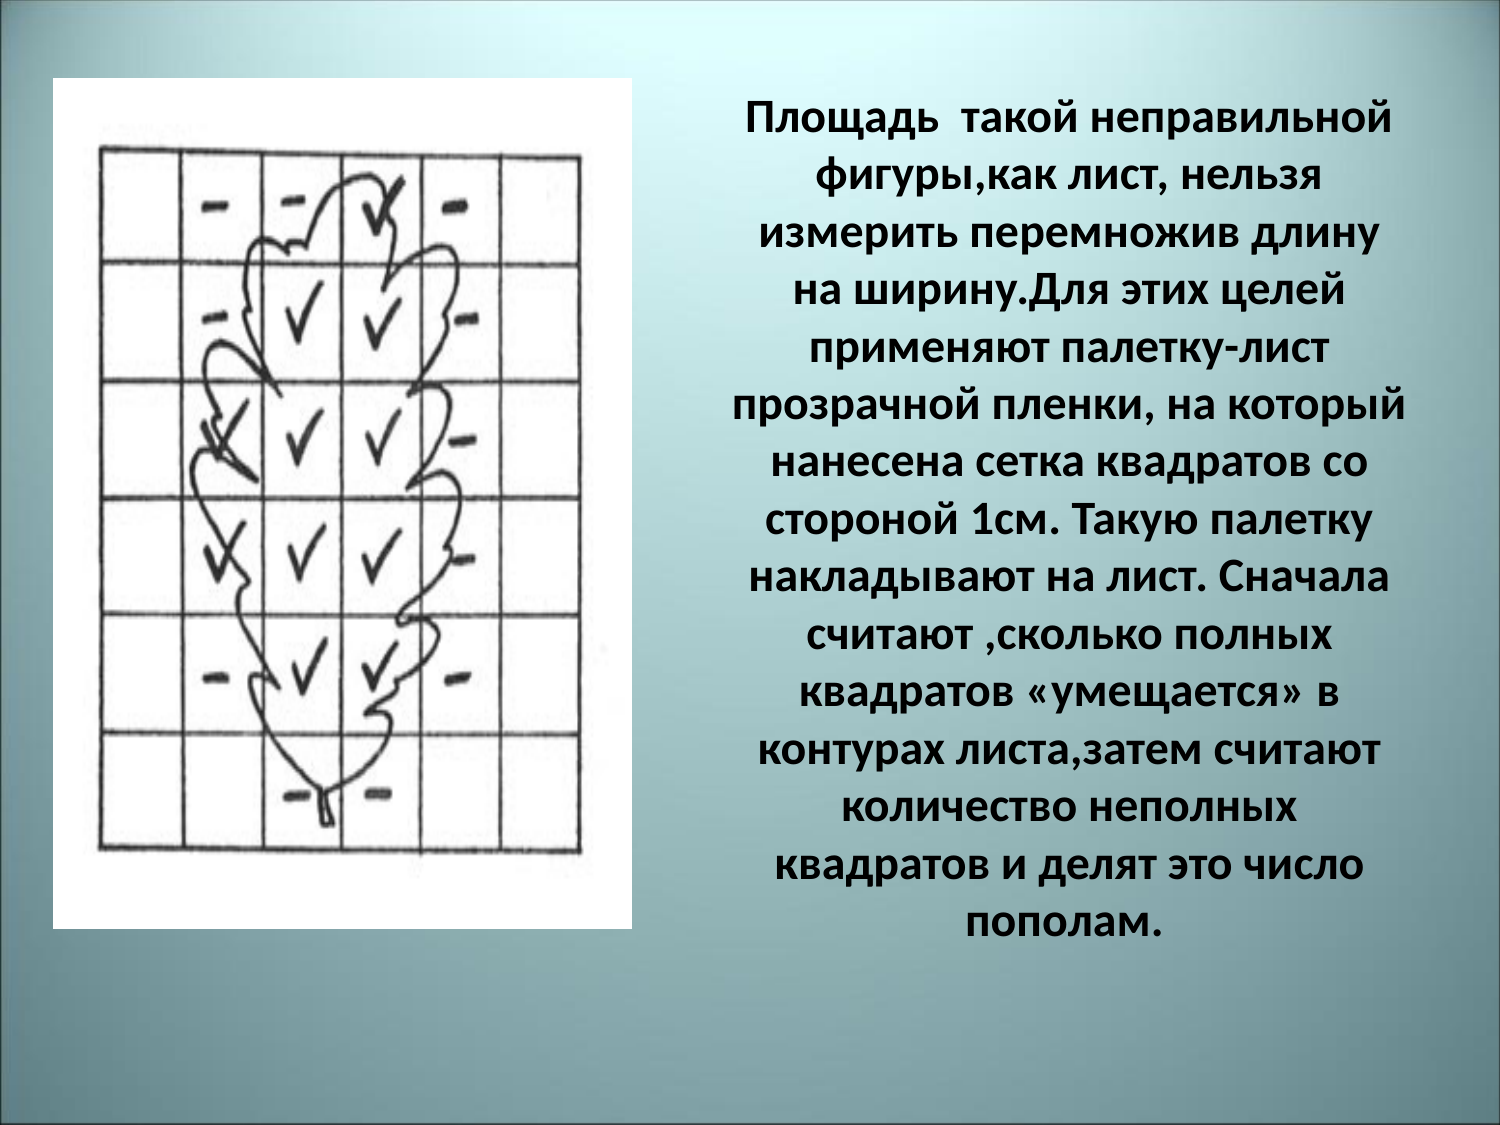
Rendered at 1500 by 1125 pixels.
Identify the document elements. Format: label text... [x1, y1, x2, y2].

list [52, 77, 633, 929]
picture [0, 0, 1500, 1125]
title Площадь такой неправильной фигуры,как лист, нельзя измерить перемножив длину на ширину.Для этих целей применяют палетку-лист прозрачной пленки, на который нанесена сетка квадратов со стороной 1см. Такую палетку накладывают на лист. Сначала считают ,сколько полных квадратов «умещается» в контурах листа,затем считают количество неполных квадратов и делят это число пополам. [714, 90, 1425, 941]
